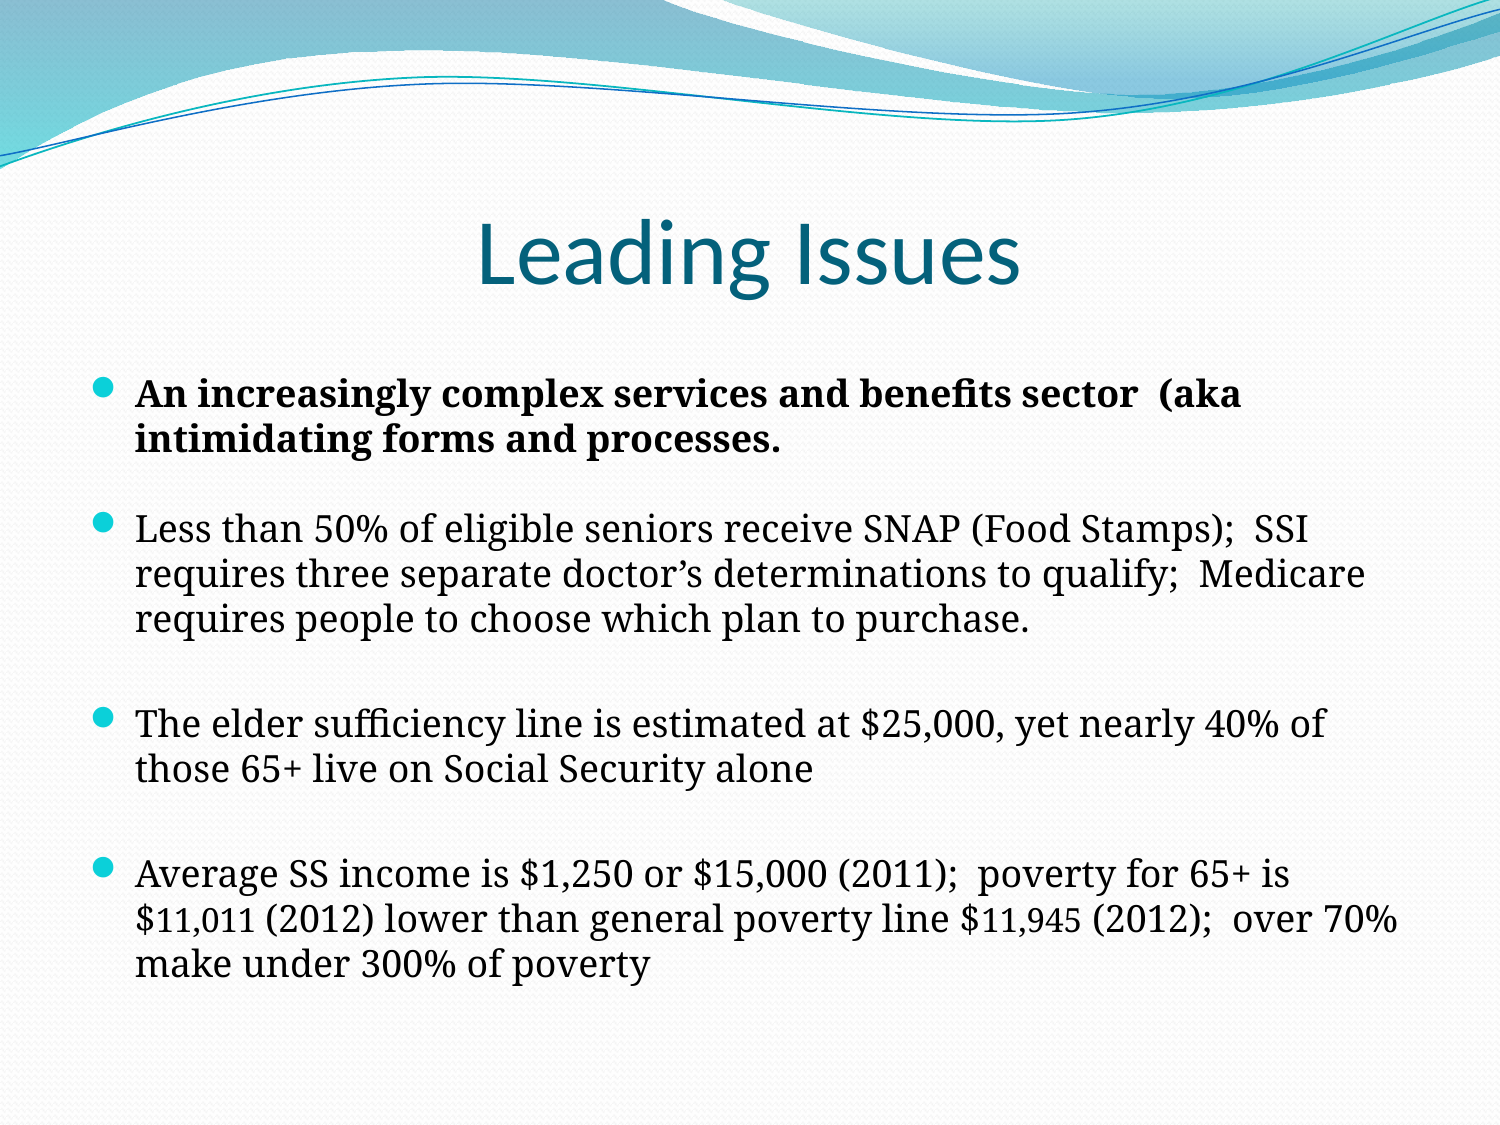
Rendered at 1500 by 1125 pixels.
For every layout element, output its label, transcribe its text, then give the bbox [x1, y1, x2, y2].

title Leading Issues [75, 115, 1425, 303]
list An increasingly complex services and benefits sector (aka intimidating forms and processes. Less than 50% of eligible seniors receive SNAP (Food Stamps); SSI requires three separate doctor’s determinations to qualify; Medicare requires people to choose which plan to purchase. The elder sufficiency line is estimated at $25,000, yet nearly 40% of those 65+ live on Social Security alone Average SS income is $1,250 or $15,000 (2011); poverty for 65+ is $11,011 (2012) lower than general poverty line $11,945 (2012); over 70% make under 300% of poverty [75, 317, 1425, 1038]
